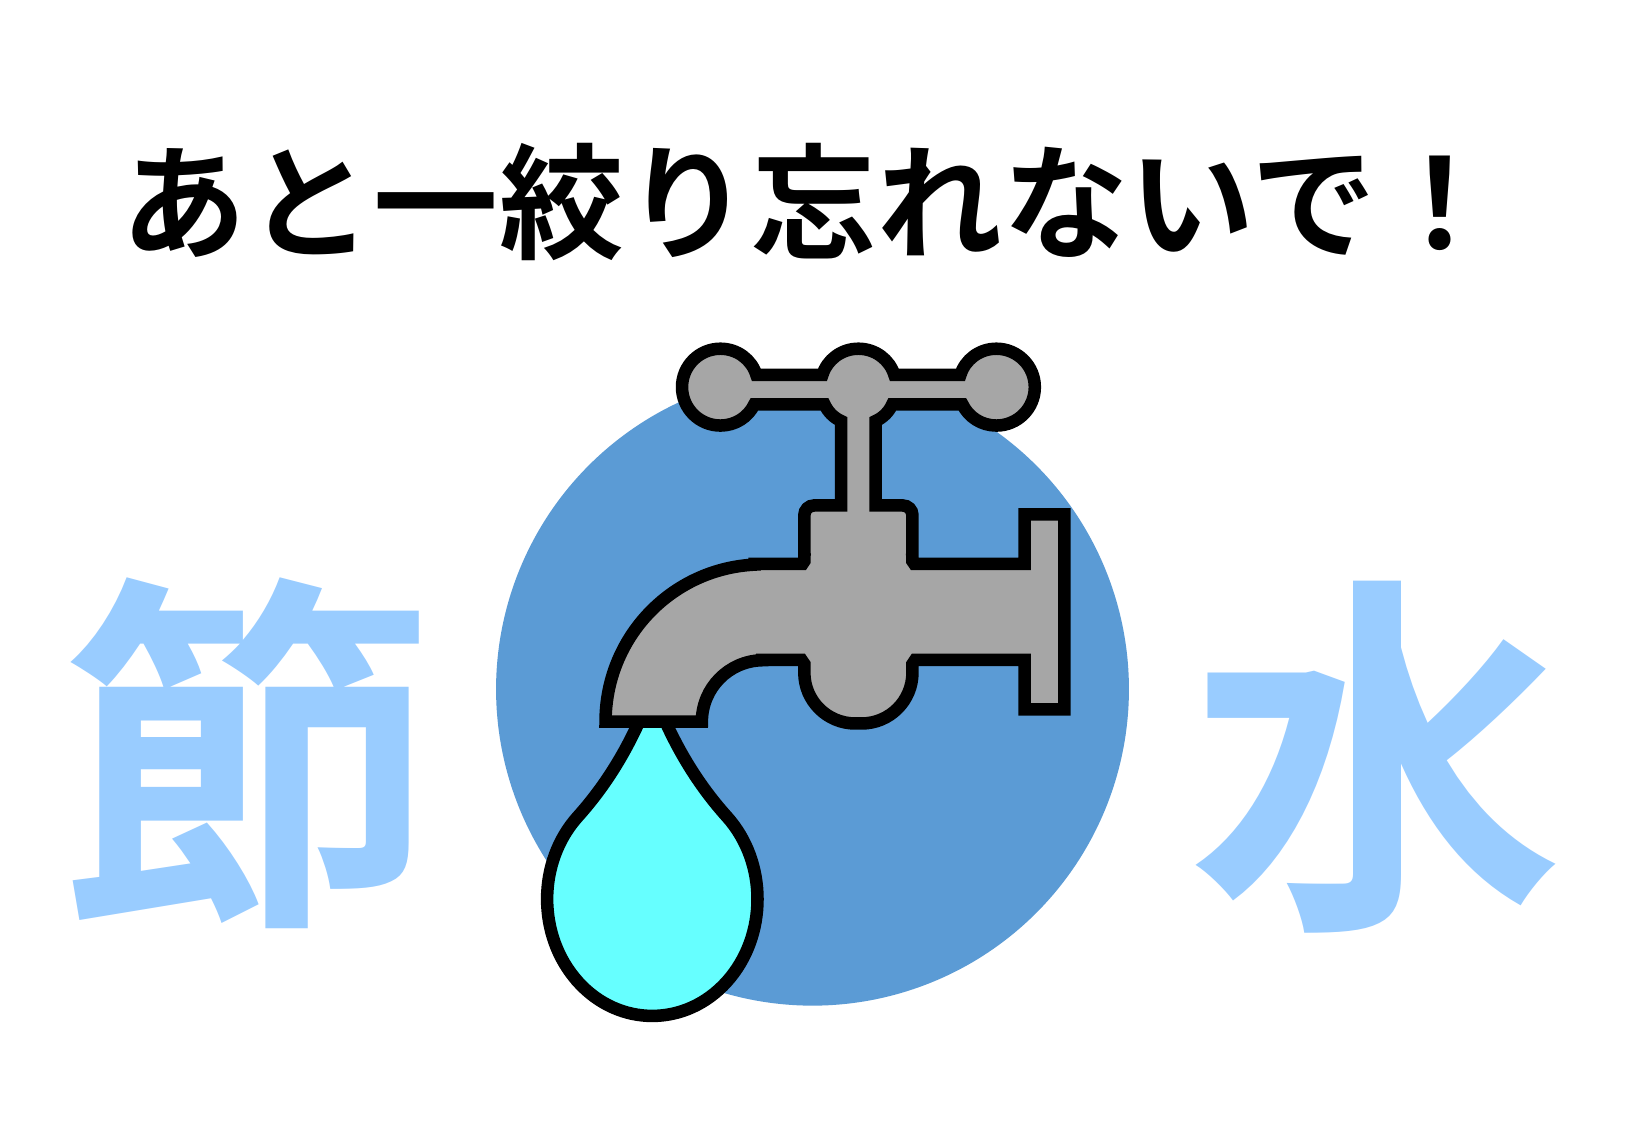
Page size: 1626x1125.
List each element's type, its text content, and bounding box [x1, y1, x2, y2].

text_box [495, 348, 1130, 1006]
text_box あと一絞り忘れないで！ [0, 117, 1625, 282]
text_box 節 水 [0, 517, 490, 983]
text_box 節 水 [1135, 517, 1625, 983]
